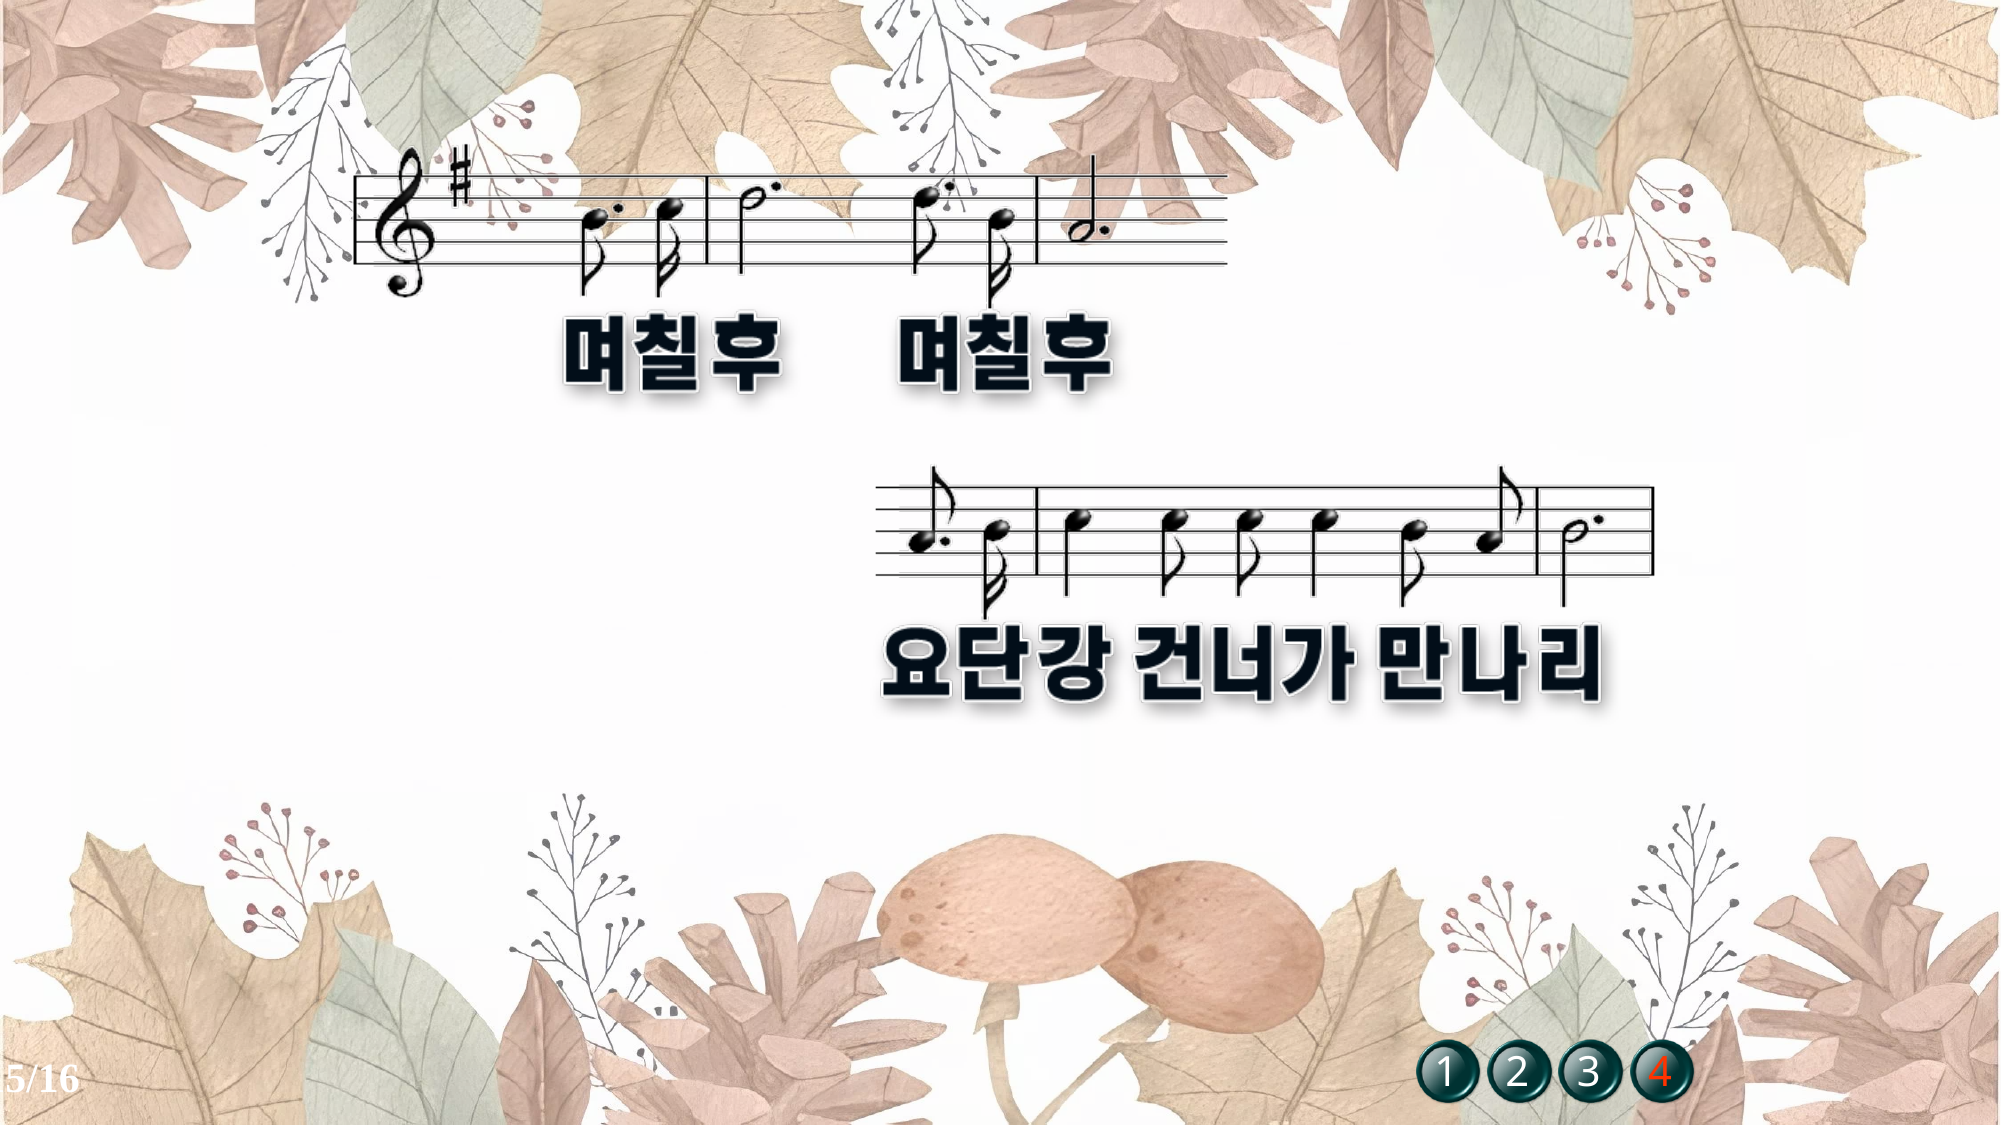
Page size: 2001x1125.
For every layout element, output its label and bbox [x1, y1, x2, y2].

text_box [1413, 1035, 1484, 1106]
text_box [1484, 1035, 1555, 1106]
text_box [1555, 1035, 1626, 1106]
picture [0, 0, 2001, 1125]
text_box [1627, 1035, 1697, 1106]
